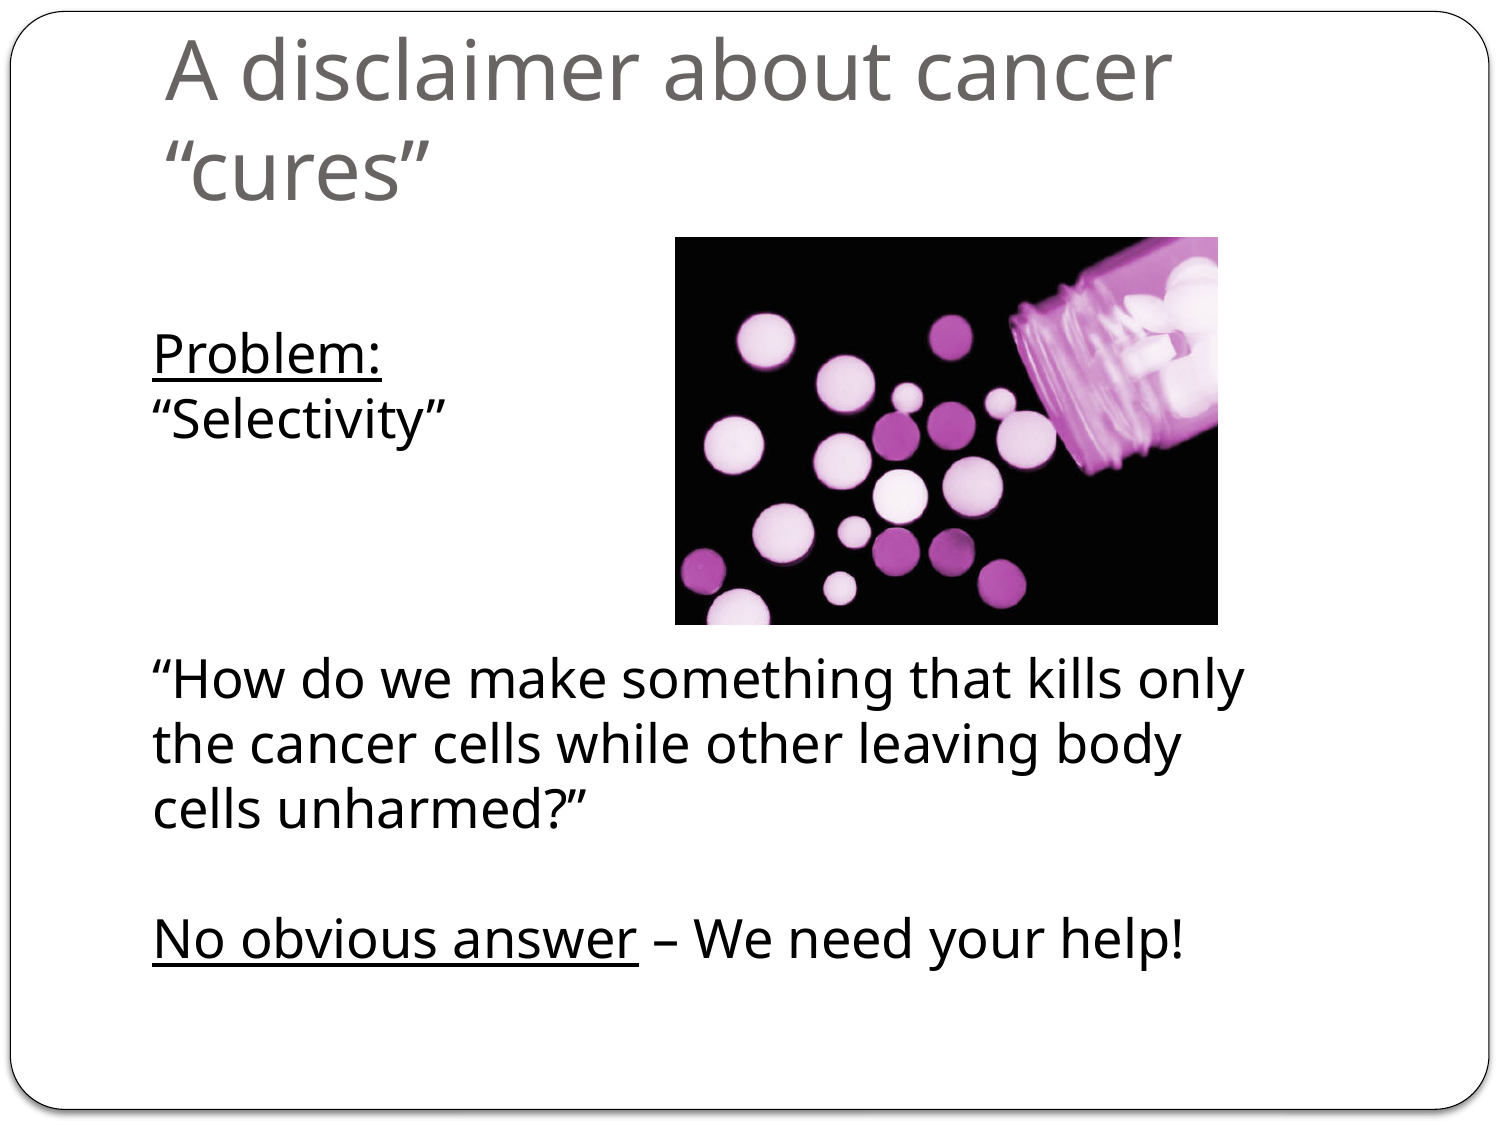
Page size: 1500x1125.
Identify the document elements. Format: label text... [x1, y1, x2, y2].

text_box Problem: “Selectivity” “How do we make something that kills only the cancer cells while other leaving body cells unharmed?” No obvious answer – We need your help! [137, 312, 1313, 1042]
picture [674, 237, 1218, 625]
title A disclaimer about cancer “cures” [149, 44, 1426, 233]
